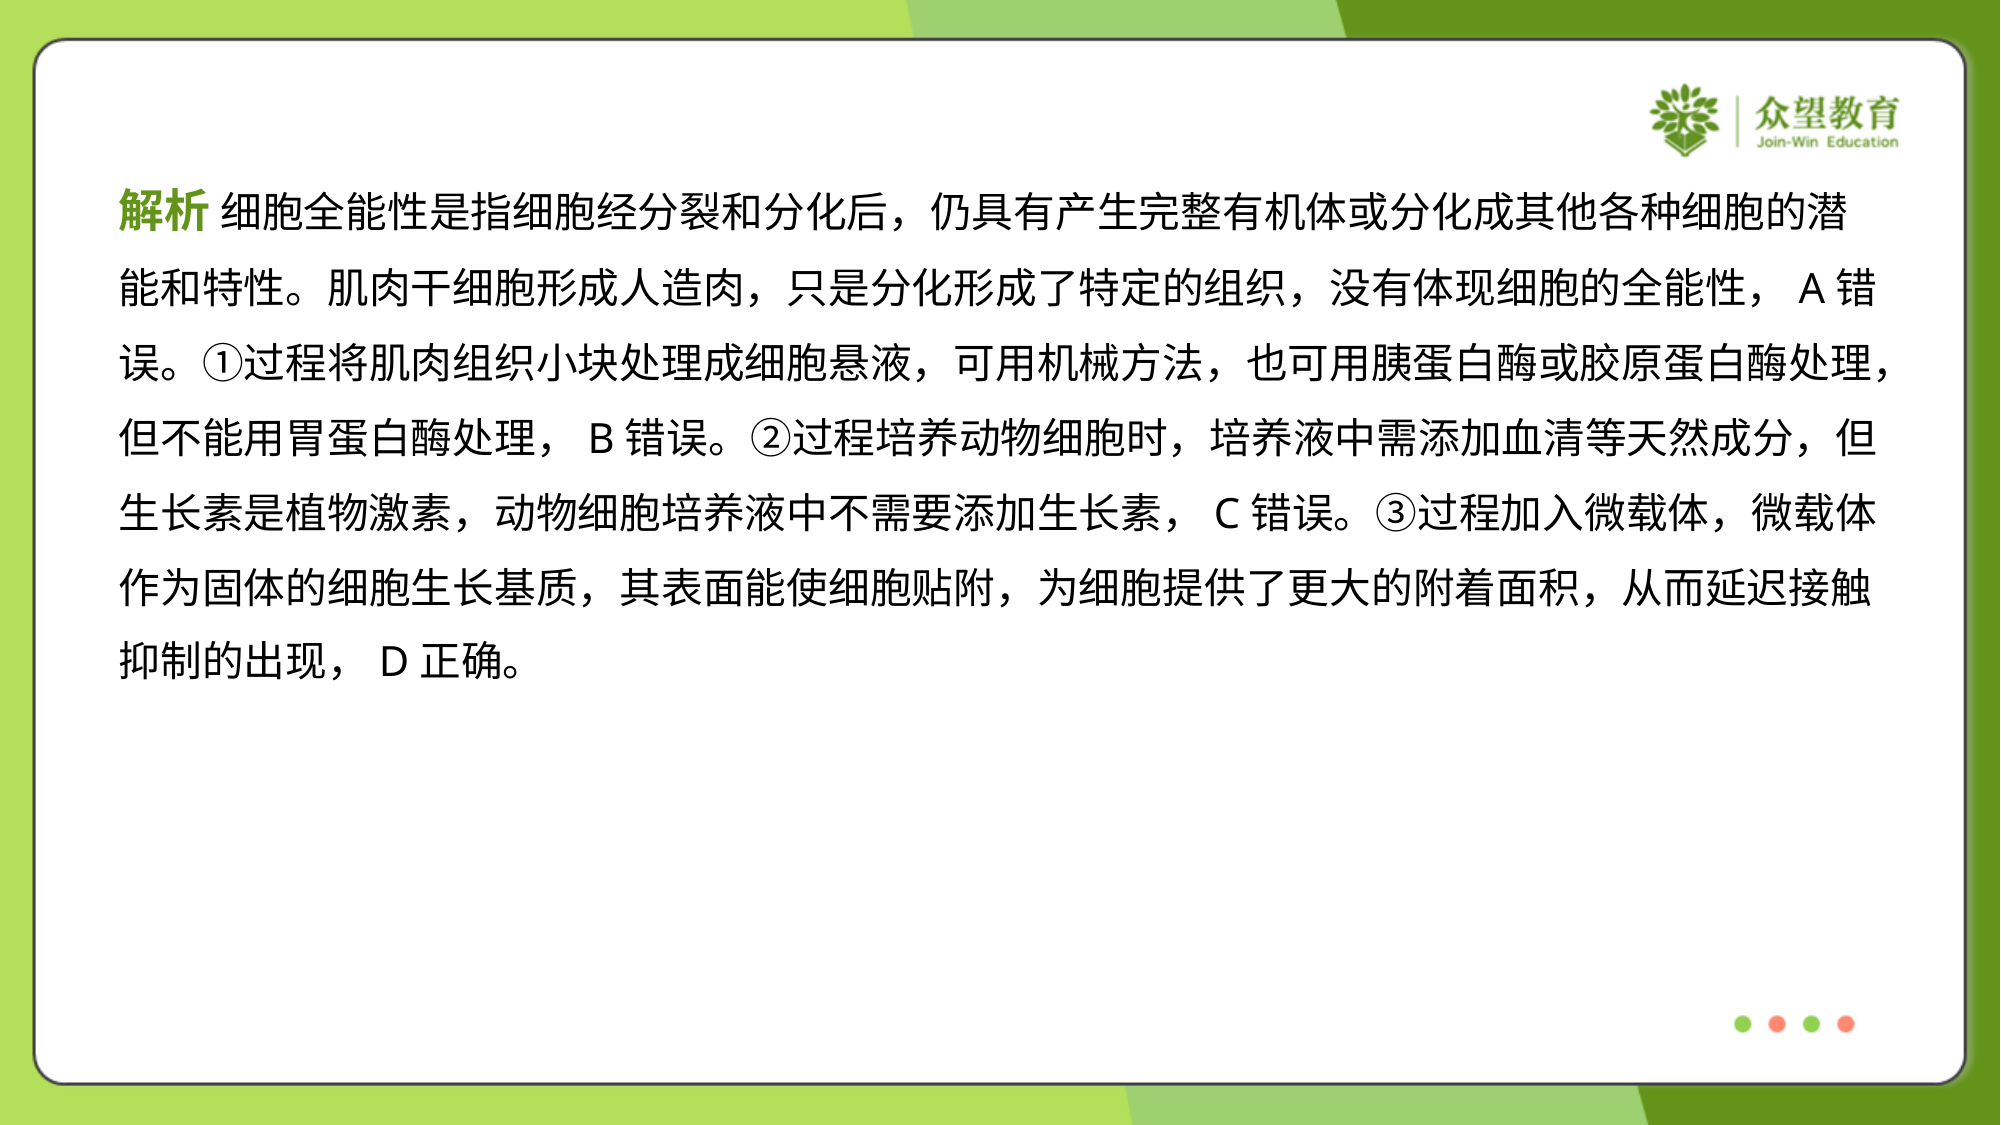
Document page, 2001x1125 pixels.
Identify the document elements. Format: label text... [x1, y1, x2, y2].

text_box 解析 细胞全能性是指细胞经分裂和分化后，仍具有产生完整有机体或分化成其他各种细胞的潜 能和特性。肌肉干细胞形成人造肉，只是分化形成了特定的组织，没有体现细胞的全能性，A错 误。①过程将肌肉组织小块处理成细胞悬液，可用机械方法，也可用胰蛋白酶或胶原蛋白酶处理， 但不能用胃蛋白酶处理，B错误。②过程培养动物细胞时，培养液中需添加血清等天然成分，但 生长素是植物激素，动物细胞培养液中不需要添加生长素，C错误。③过程加入微载体，微载体 作为固体的细胞生长基质，其表面能使细胞贴附，为细胞提供了更大的附着面积，从而延迟接触 抑制的出现，D正确。 [118, 159, 1883, 677]
picture [0, 0, 2000, 1125]
